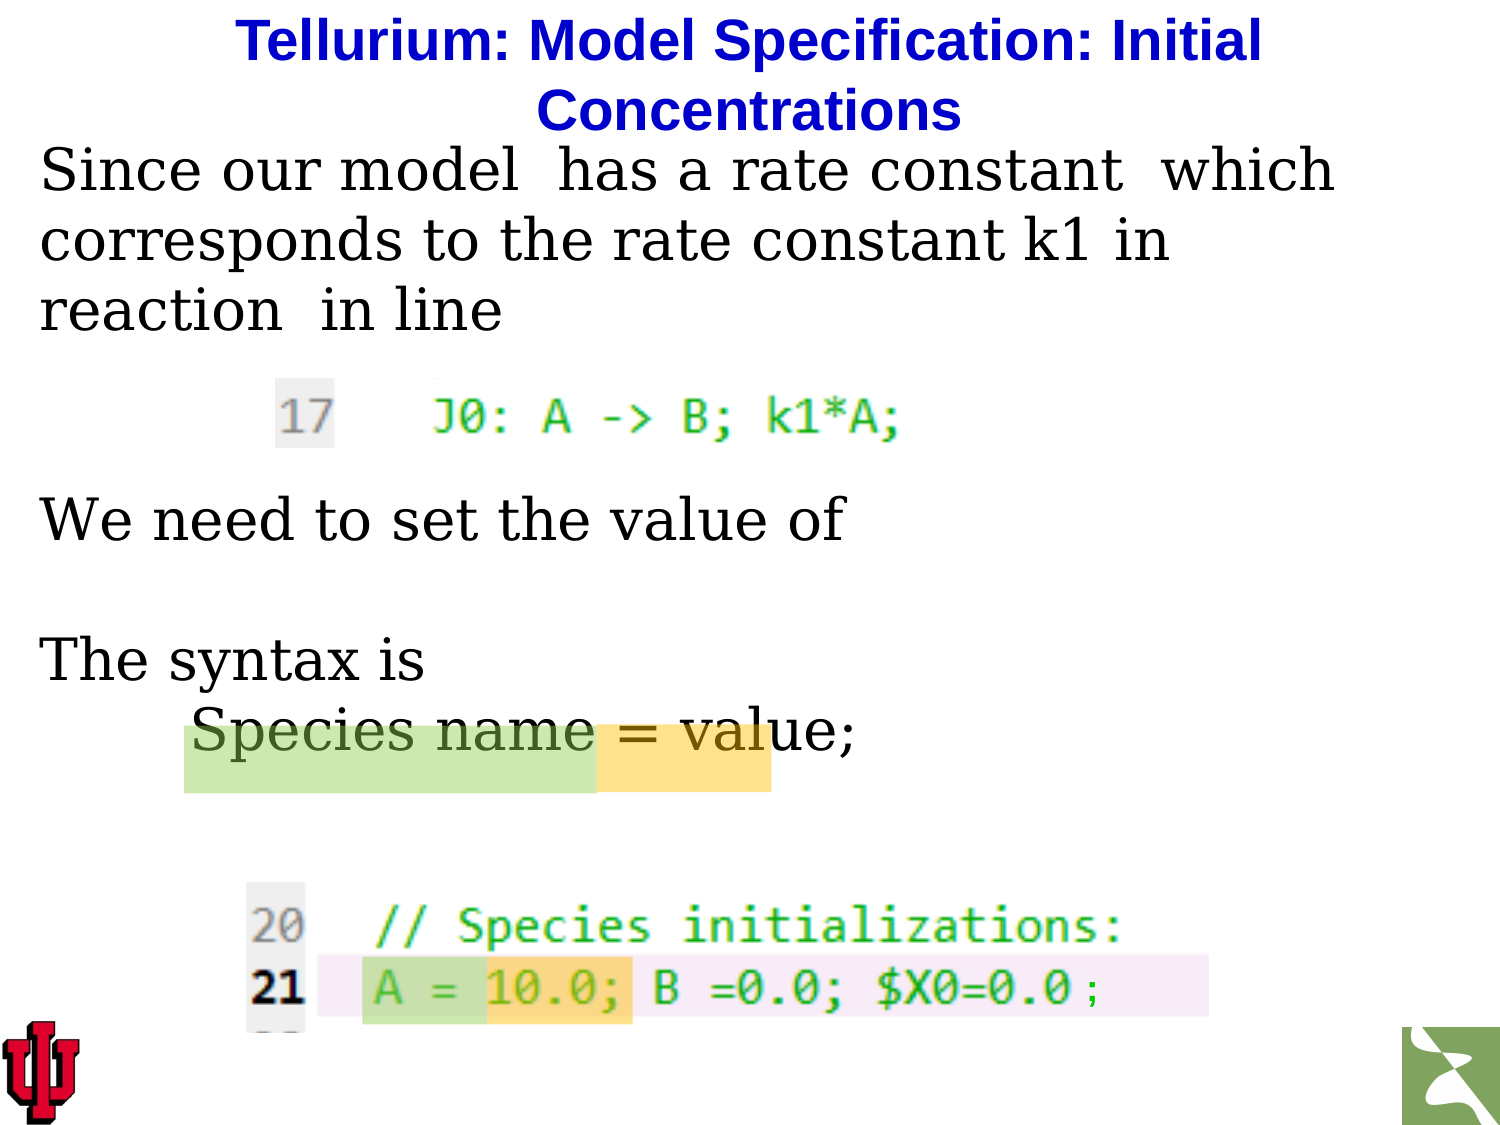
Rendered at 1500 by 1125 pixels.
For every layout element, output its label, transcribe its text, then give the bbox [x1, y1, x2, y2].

text_box [0, 112, 1500, 478]
text_box [0, 556, 1500, 663]
picture [274, 378, 932, 448]
picture [0, 1020, 80, 1125]
title Tellurium: Model Specification: Initial Concentrations [0, 19, 1500, 112]
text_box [246, 882, 1210, 1033]
text_box [595, 722, 774, 794]
text_box [182, 724, 599, 796]
picture [1402, 1027, 1500, 1125]
